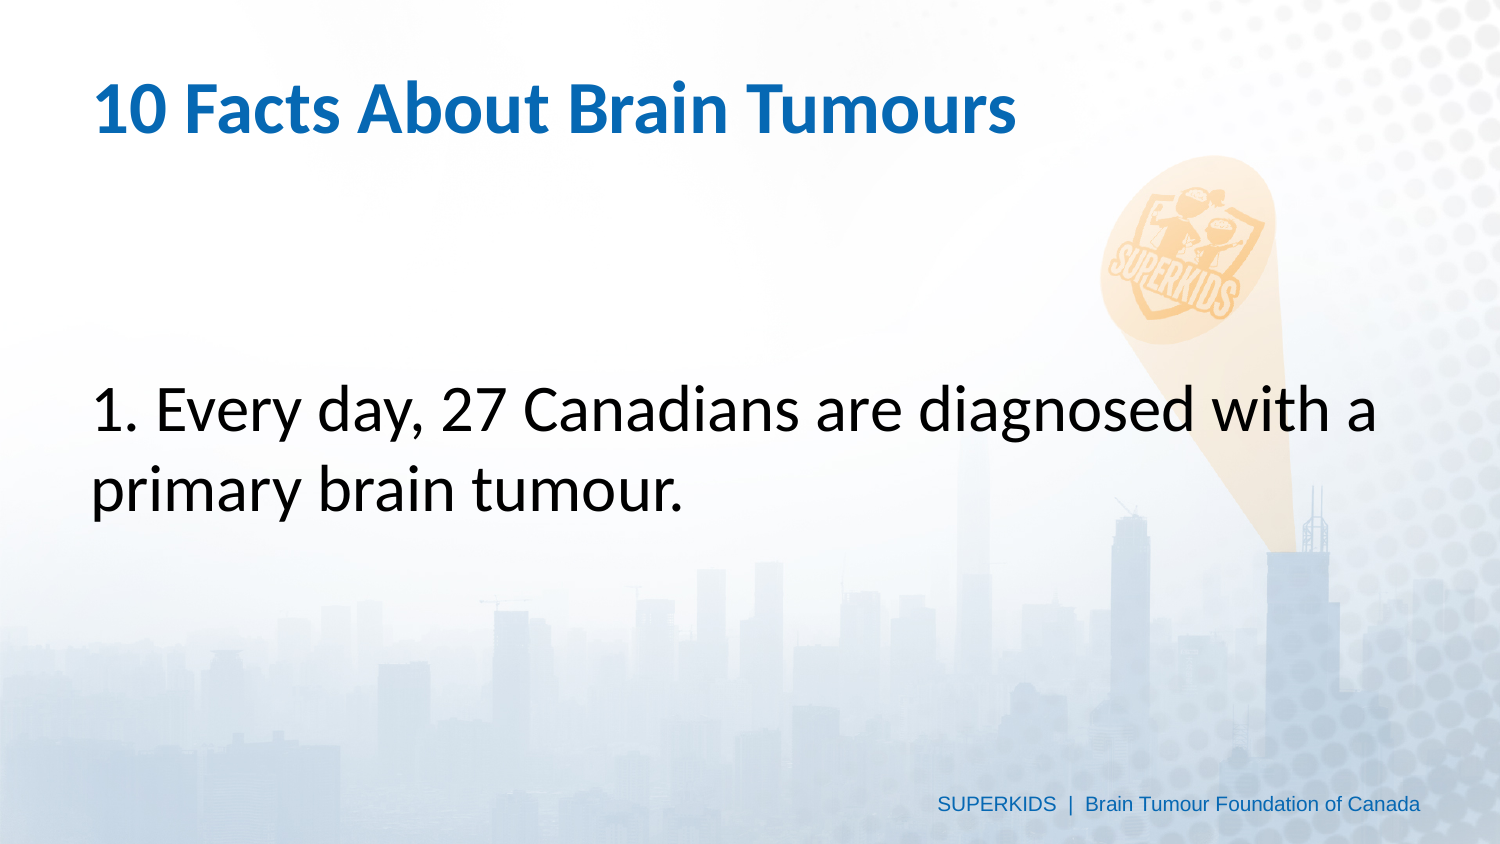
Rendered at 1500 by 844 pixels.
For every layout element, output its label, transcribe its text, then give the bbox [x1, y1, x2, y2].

list 1. Every day, 27 Canadians are diagnosed with a primary brain tumour. [74, 196, 1426, 754]
title 10 Facts About Brain Tumours [76, 33, 1426, 175]
picture [0, 0, 1500, 844]
